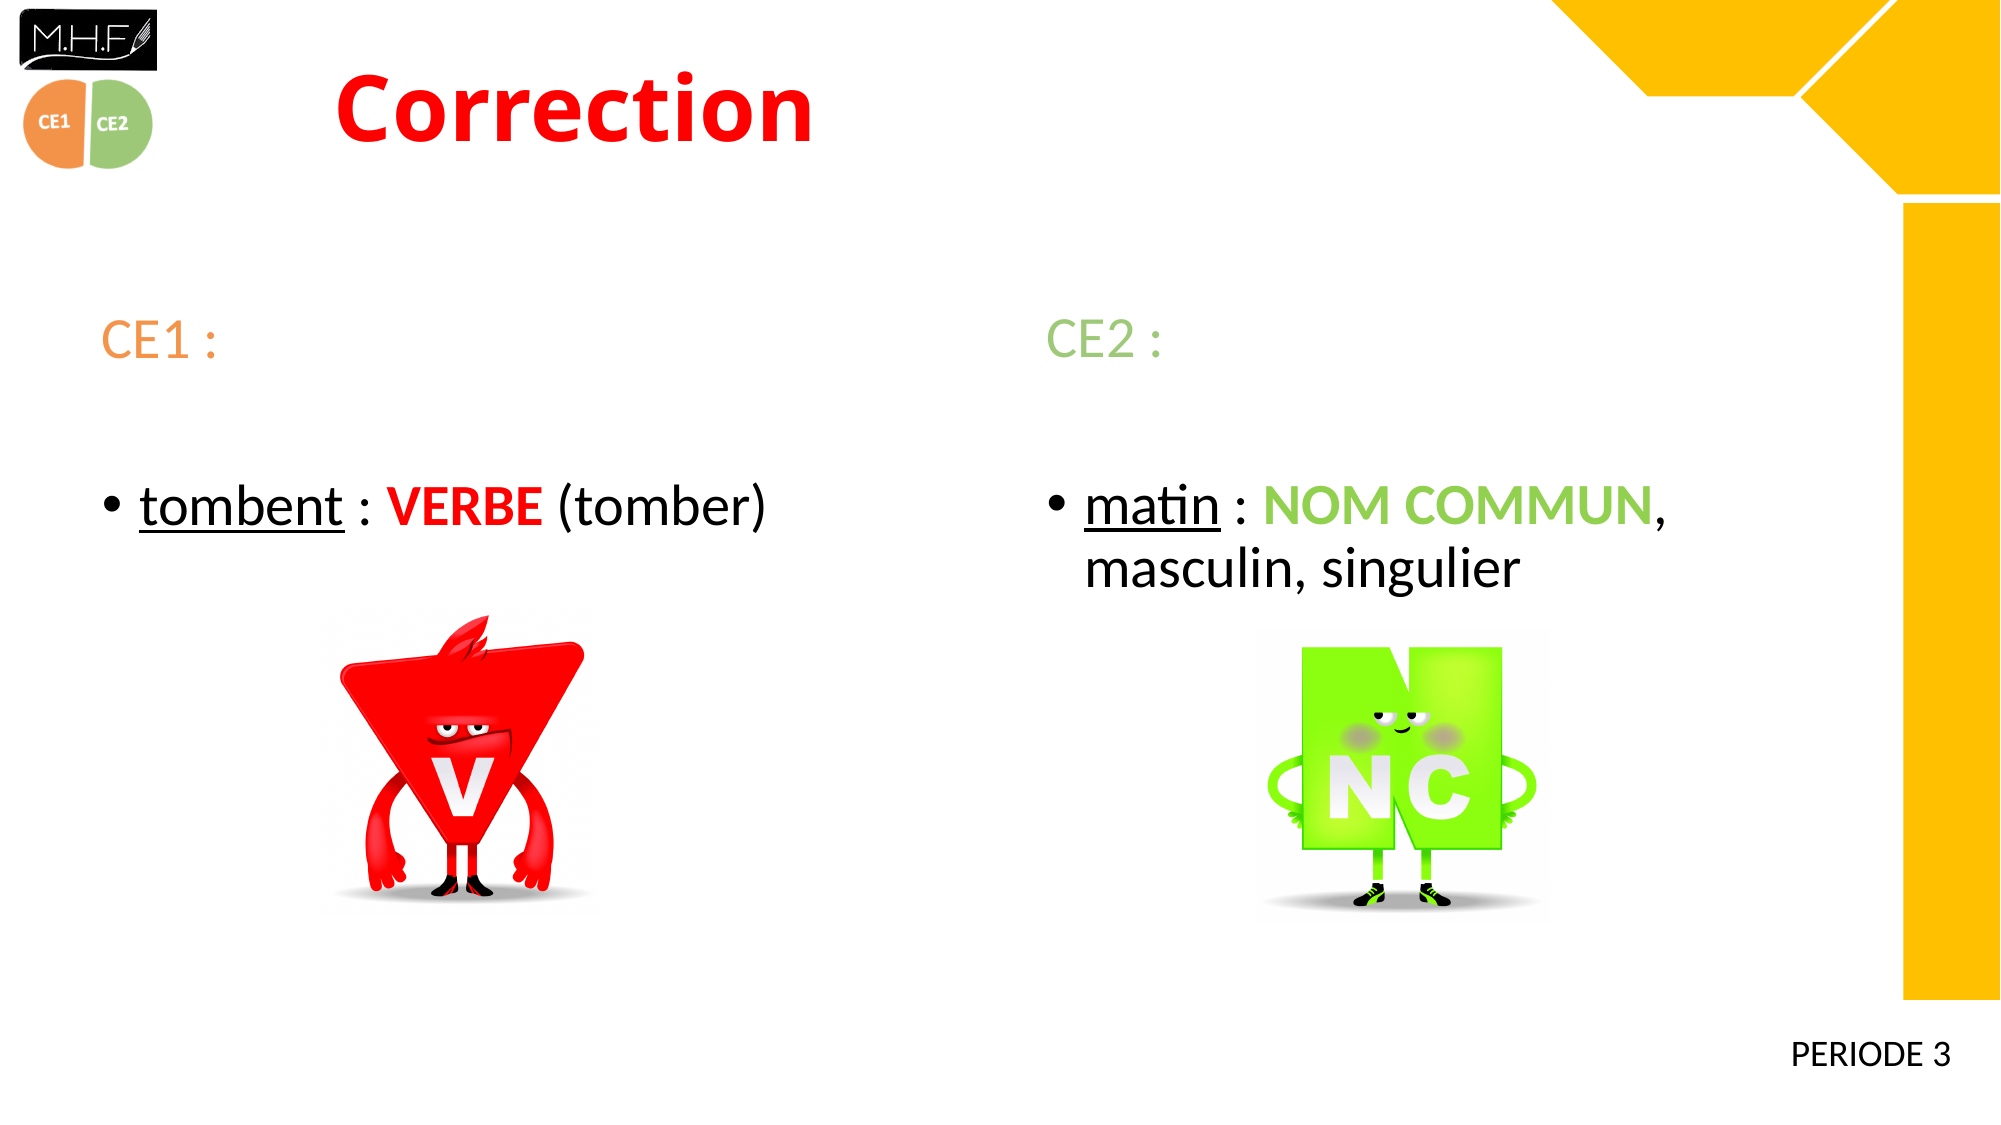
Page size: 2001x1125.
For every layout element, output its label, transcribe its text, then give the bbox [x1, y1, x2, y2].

picture [318, 607, 599, 915]
text_box [1549, 0, 1892, 98]
text_box [1799, 0, 2000, 196]
text_box [1902, 202, 2000, 1001]
list CE1 : tombent : VERBE (tomber) [86, 300, 897, 1015]
picture [1, 7, 177, 207]
title Correction [318, 3, 1865, 221]
picture [1256, 628, 1551, 924]
text_box PERIODE 3 [1362, 1021, 1967, 1125]
text_box CE2 : matin : NOM COMMUN, masculin, singulier [1031, 299, 1853, 1014]
